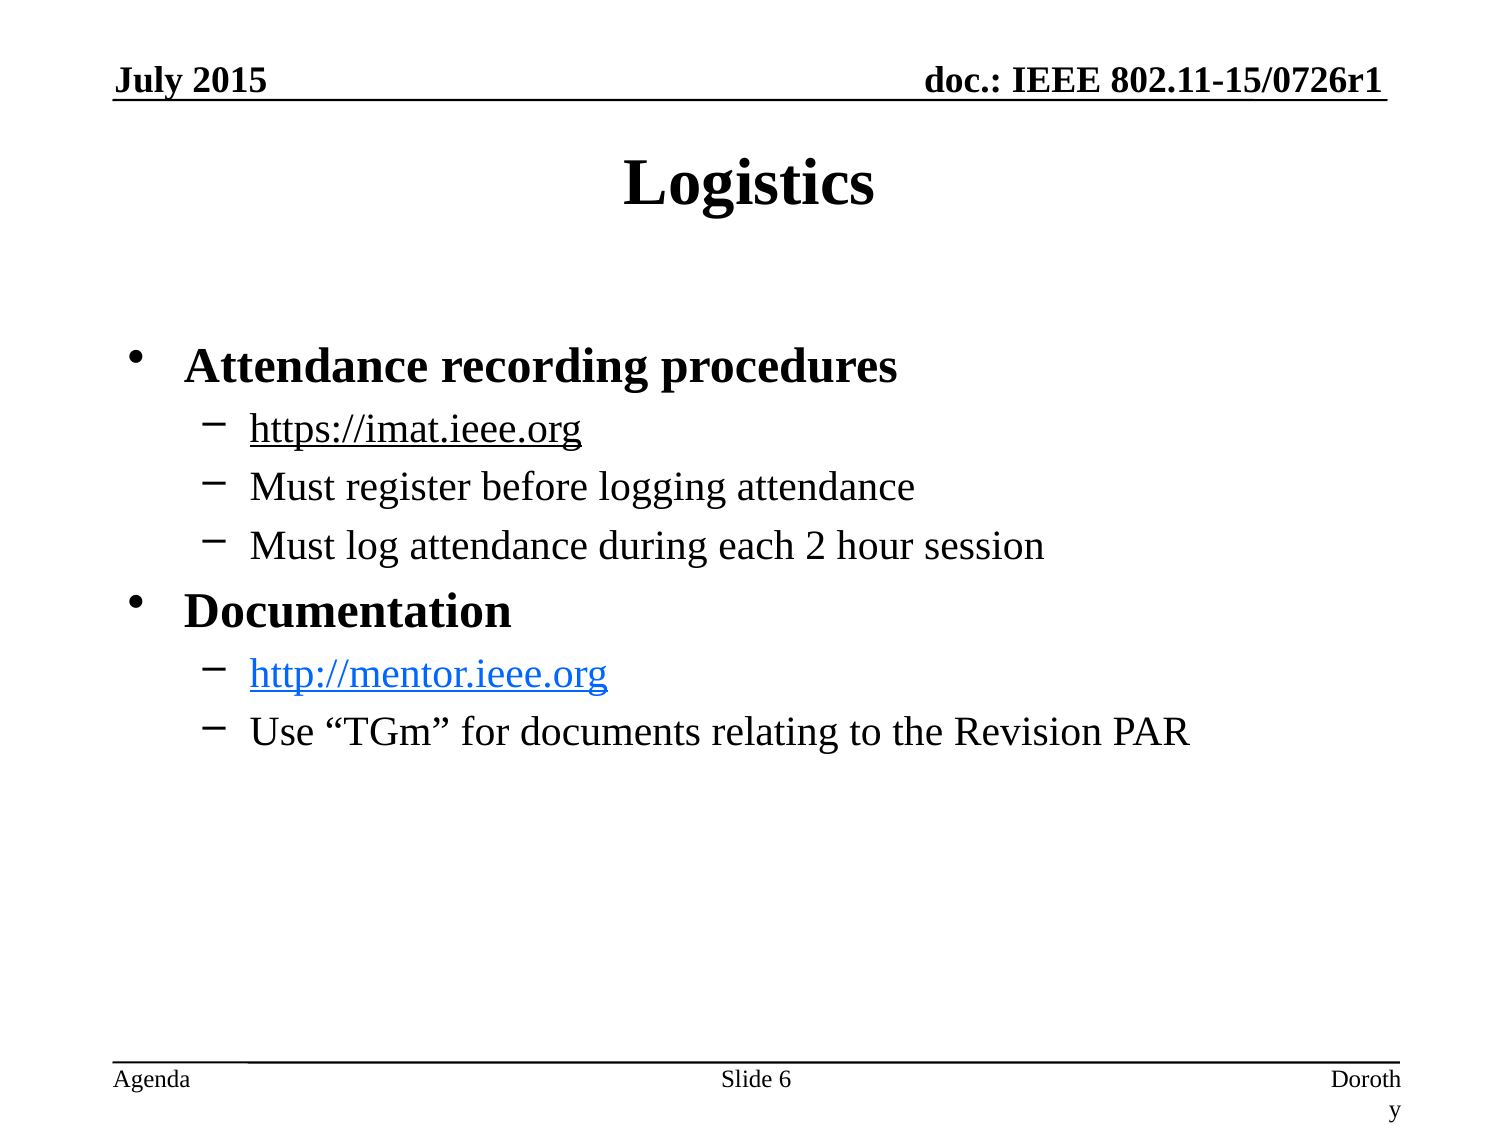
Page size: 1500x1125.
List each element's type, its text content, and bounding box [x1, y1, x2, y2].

slide_number Slide 6 [712, 1062, 800, 1093]
footer Dorothy Stanley, HP-Aruba Networks [1325, 1062, 1402, 1093]
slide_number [114, 54, 425, 100]
list Attendance recording procedures https://imat.ieee.org Must register before logging attendance Must log attendance during each 2 hour session Documentation http://mentor.ieee.org Use “TGm” for documents relating to the Revision PAR [112, 324, 1388, 1000]
title Logistics [112, 112, 1388, 288]
